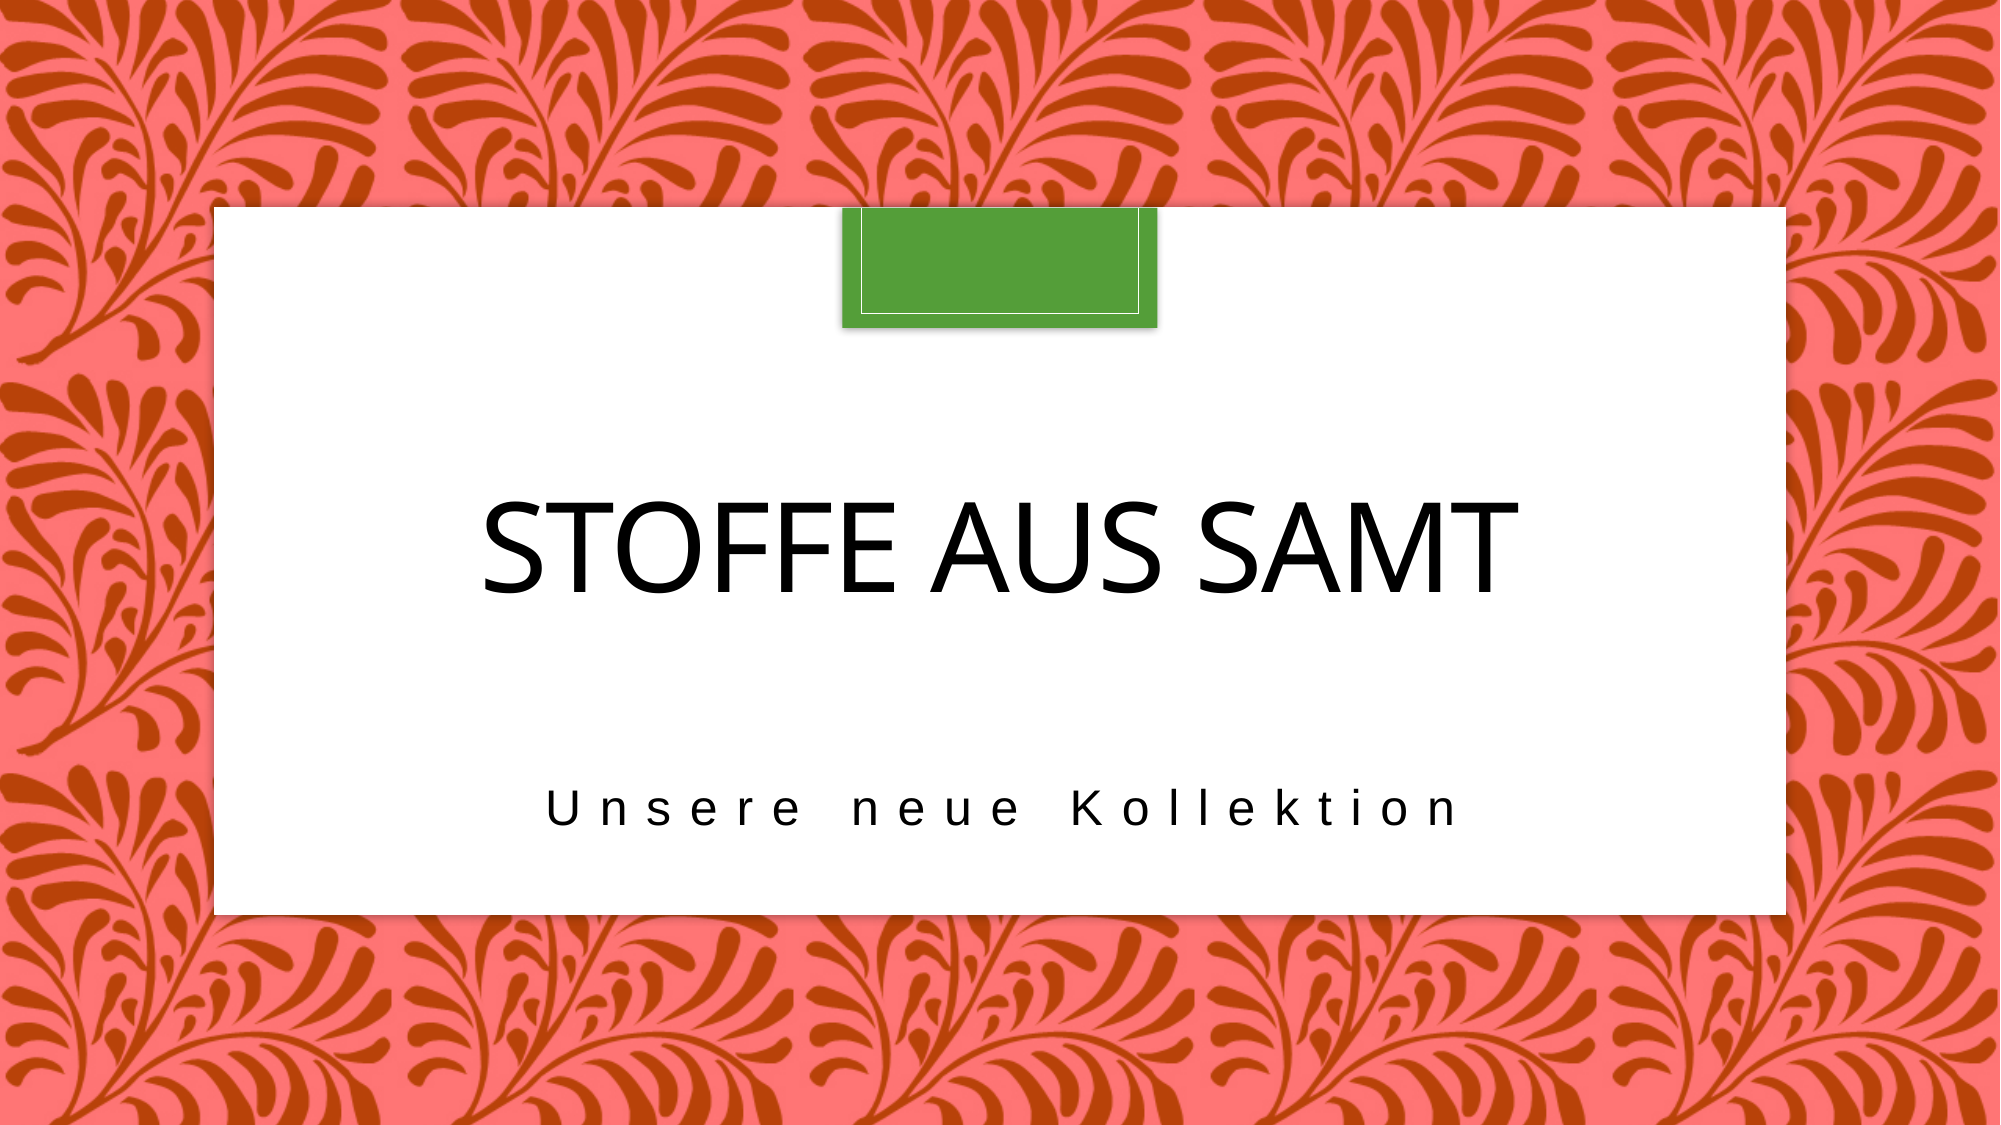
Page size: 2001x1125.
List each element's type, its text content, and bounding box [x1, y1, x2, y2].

title Stoffe aus Samt [256, 343, 1744, 768]
subtitle Unsere neue Kollektion [256, 768, 1745, 844]
